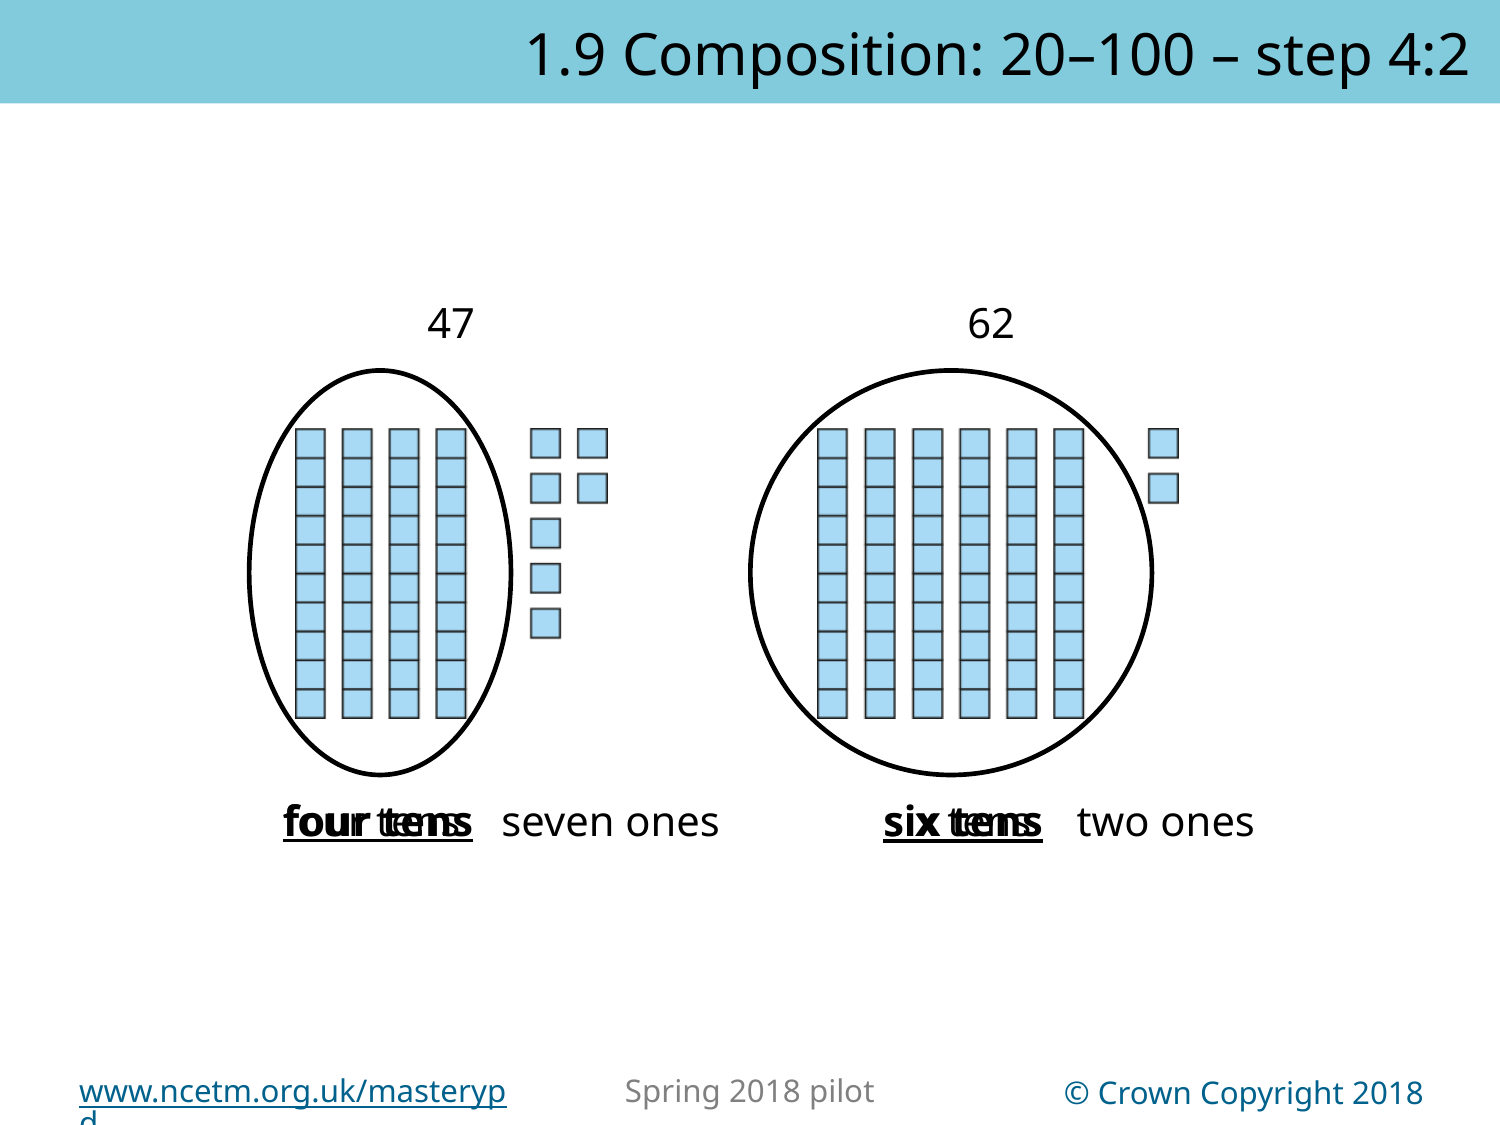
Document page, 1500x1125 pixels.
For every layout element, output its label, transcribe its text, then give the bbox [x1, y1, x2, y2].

picture [817, 427, 1179, 720]
text_box 62 [952, 288, 1031, 354]
text_box [296, 728, 464, 775]
text_box 47 [412, 288, 491, 354]
picture [295, 427, 608, 720]
text_box [823, 729, 1079, 775]
text_box four tens [268, 786, 486, 852]
list 1.9 Composition: 20–100 – step 4:2 [0, 0, 1500, 104]
text_box seven ones [486, 786, 735, 852]
text_box [249, 370, 471, 720]
text_box [750, 370, 1090, 719]
text_box two ones [1061, 786, 1270, 852]
text_box six tens [868, 787, 1058, 852]
